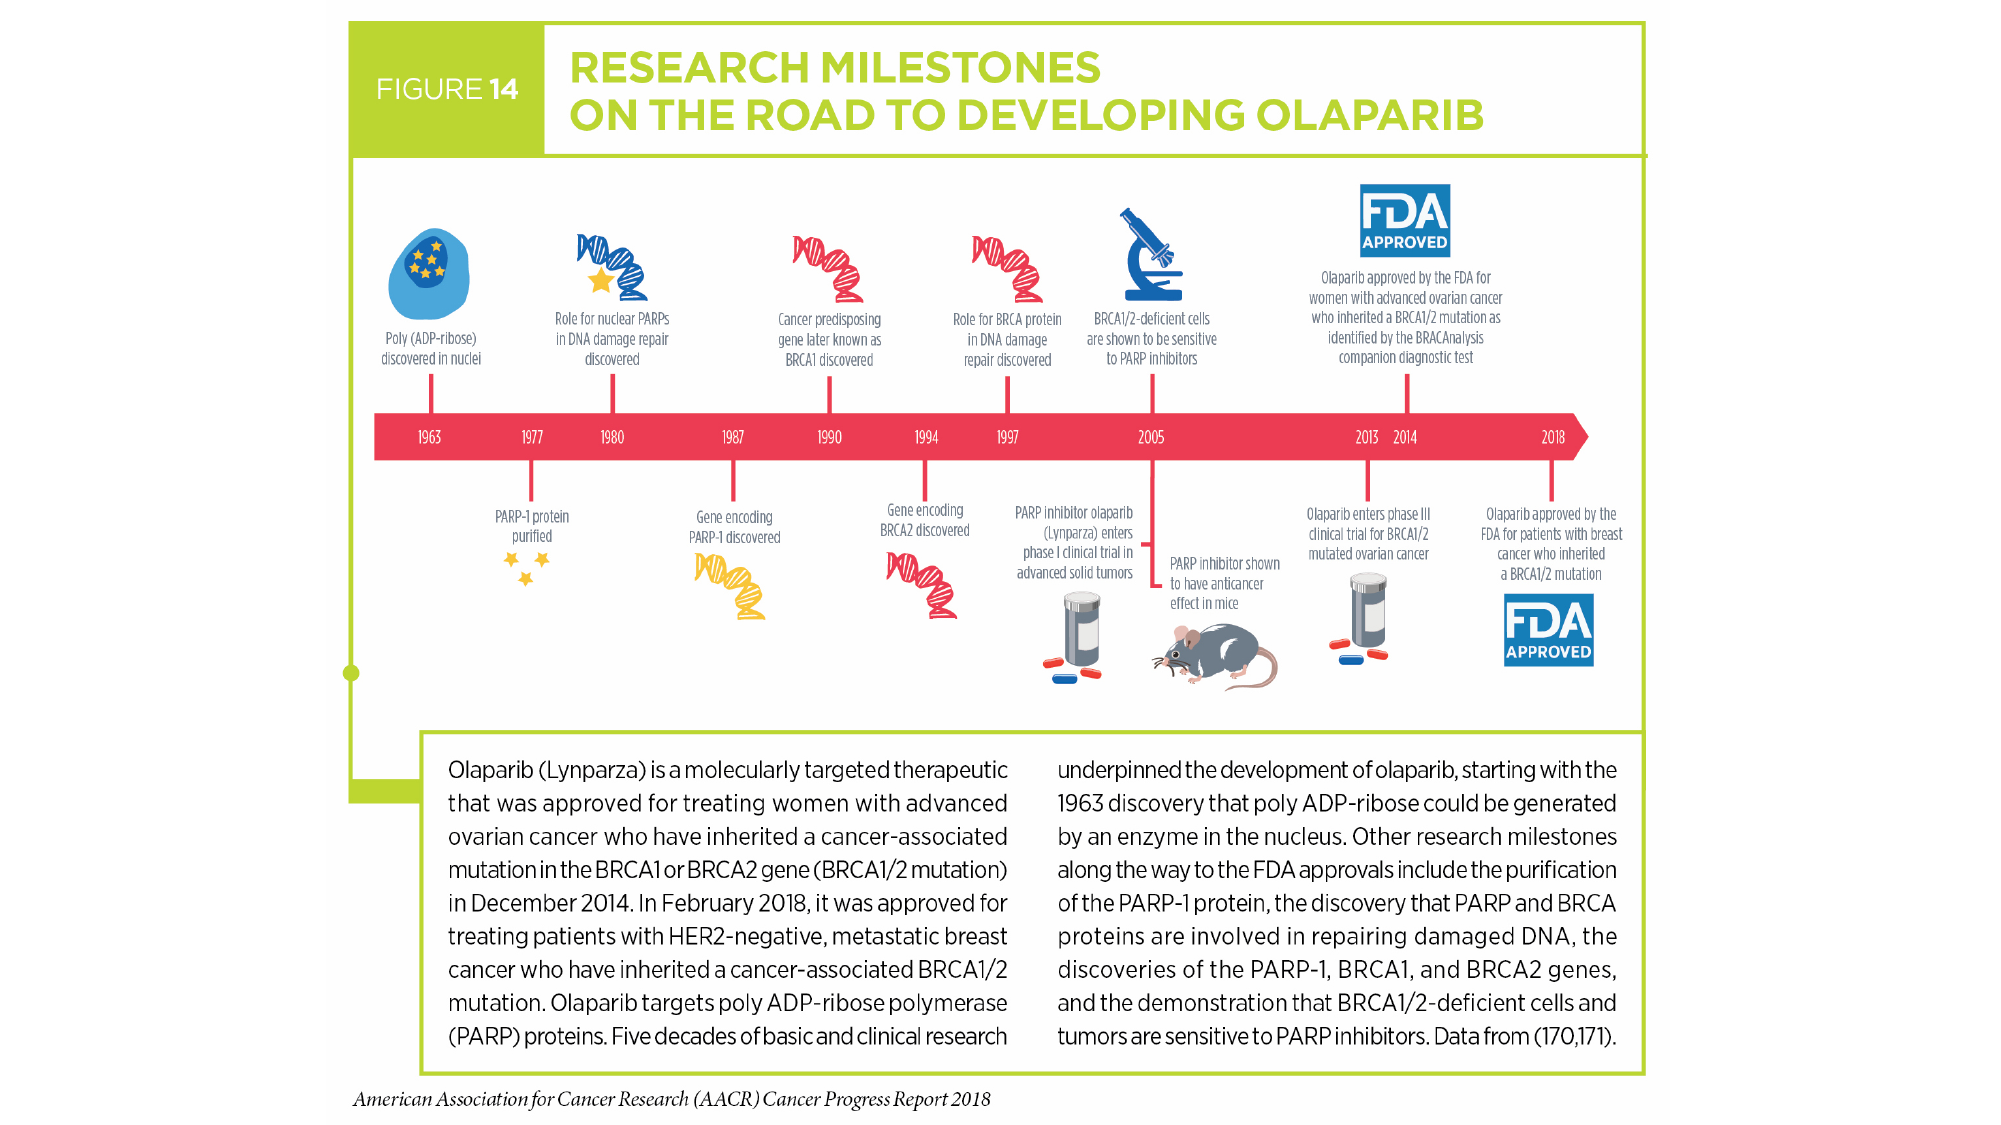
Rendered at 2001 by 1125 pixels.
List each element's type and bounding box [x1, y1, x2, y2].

picture [326, 0, 1670, 1125]
